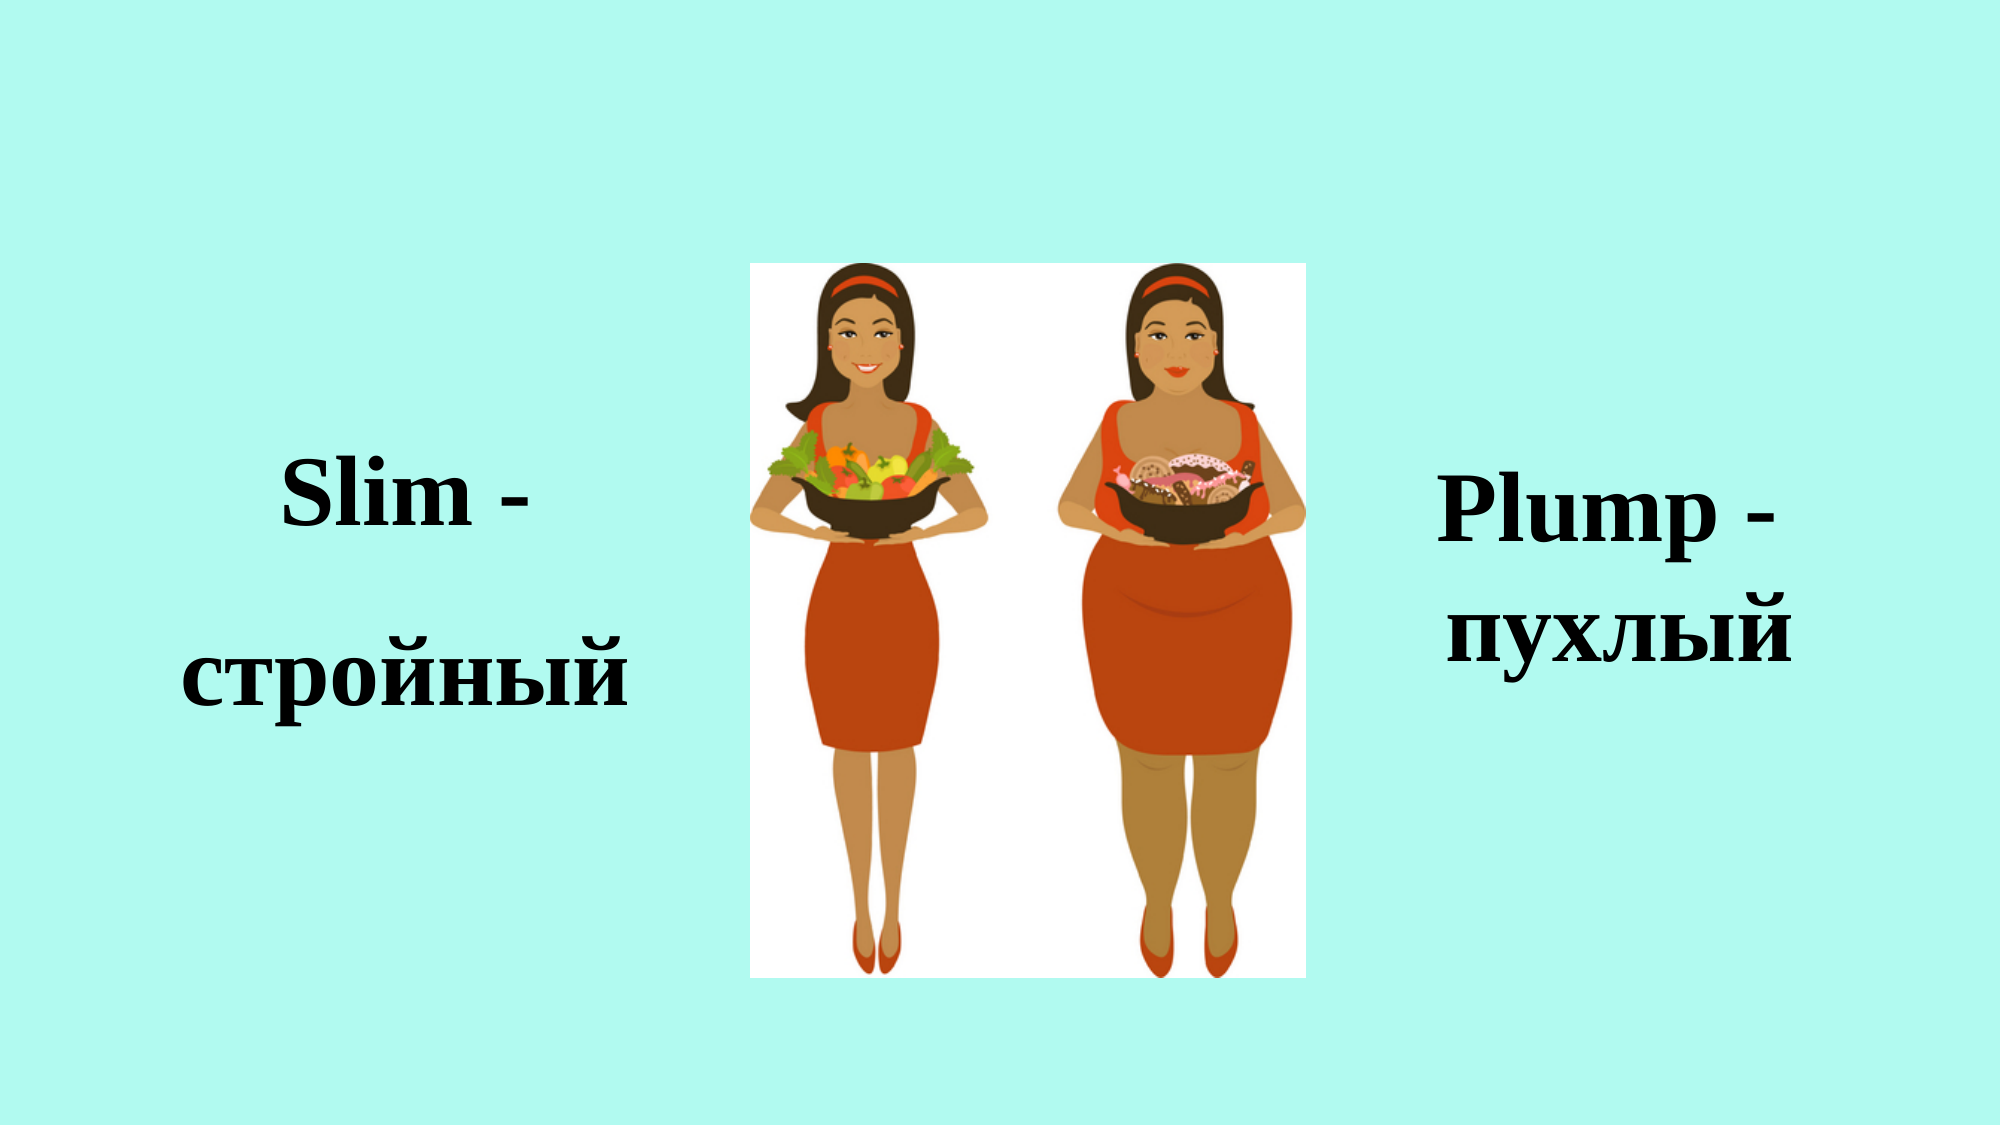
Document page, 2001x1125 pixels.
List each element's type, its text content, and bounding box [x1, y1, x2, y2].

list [750, 263, 1306, 978]
list Slim - стройный [102, 358, 708, 767]
text_box Plump - пухлый [1348, 433, 1867, 689]
